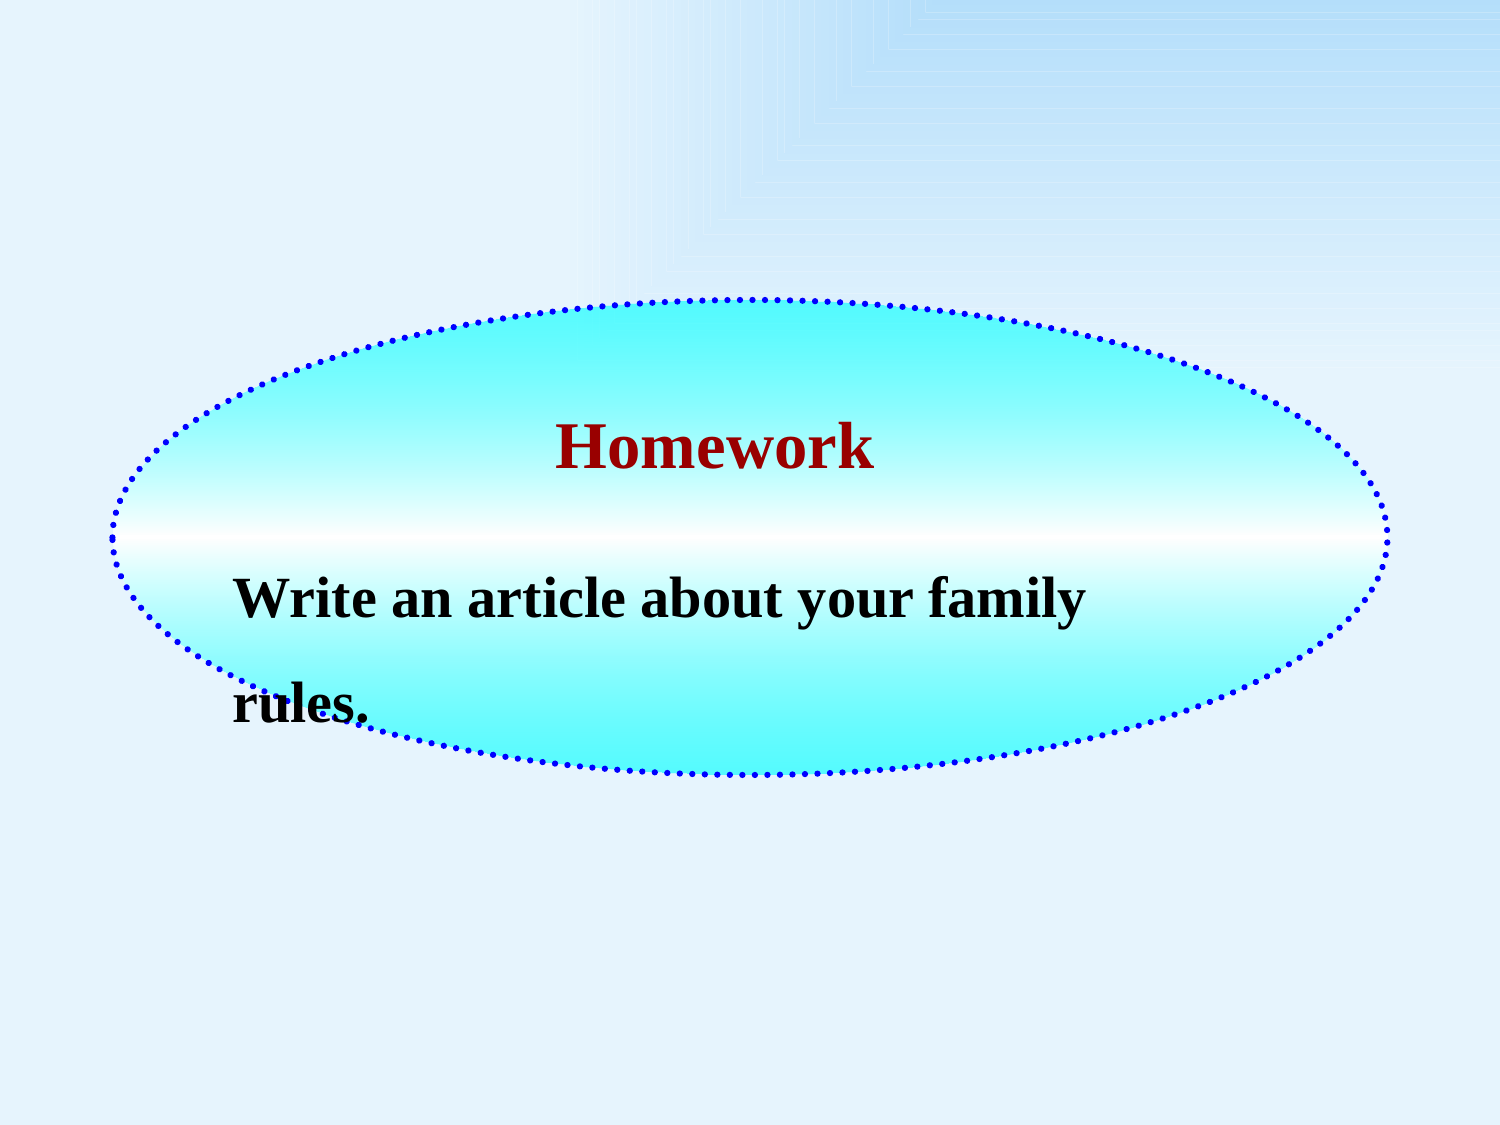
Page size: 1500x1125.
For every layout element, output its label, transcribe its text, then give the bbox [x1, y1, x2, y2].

text_box Write an article about your family rules. [217, 517, 1243, 742]
text_box [1059, 329, 1155, 354]
text_box Homework [242, 354, 1188, 490]
text_box [162, 387, 1210, 698]
text_box [112, 401, 227, 647]
text_box [261, 742, 1116, 875]
text_box [1188, 364, 1388, 689]
text_box [281, 237, 1095, 354]
